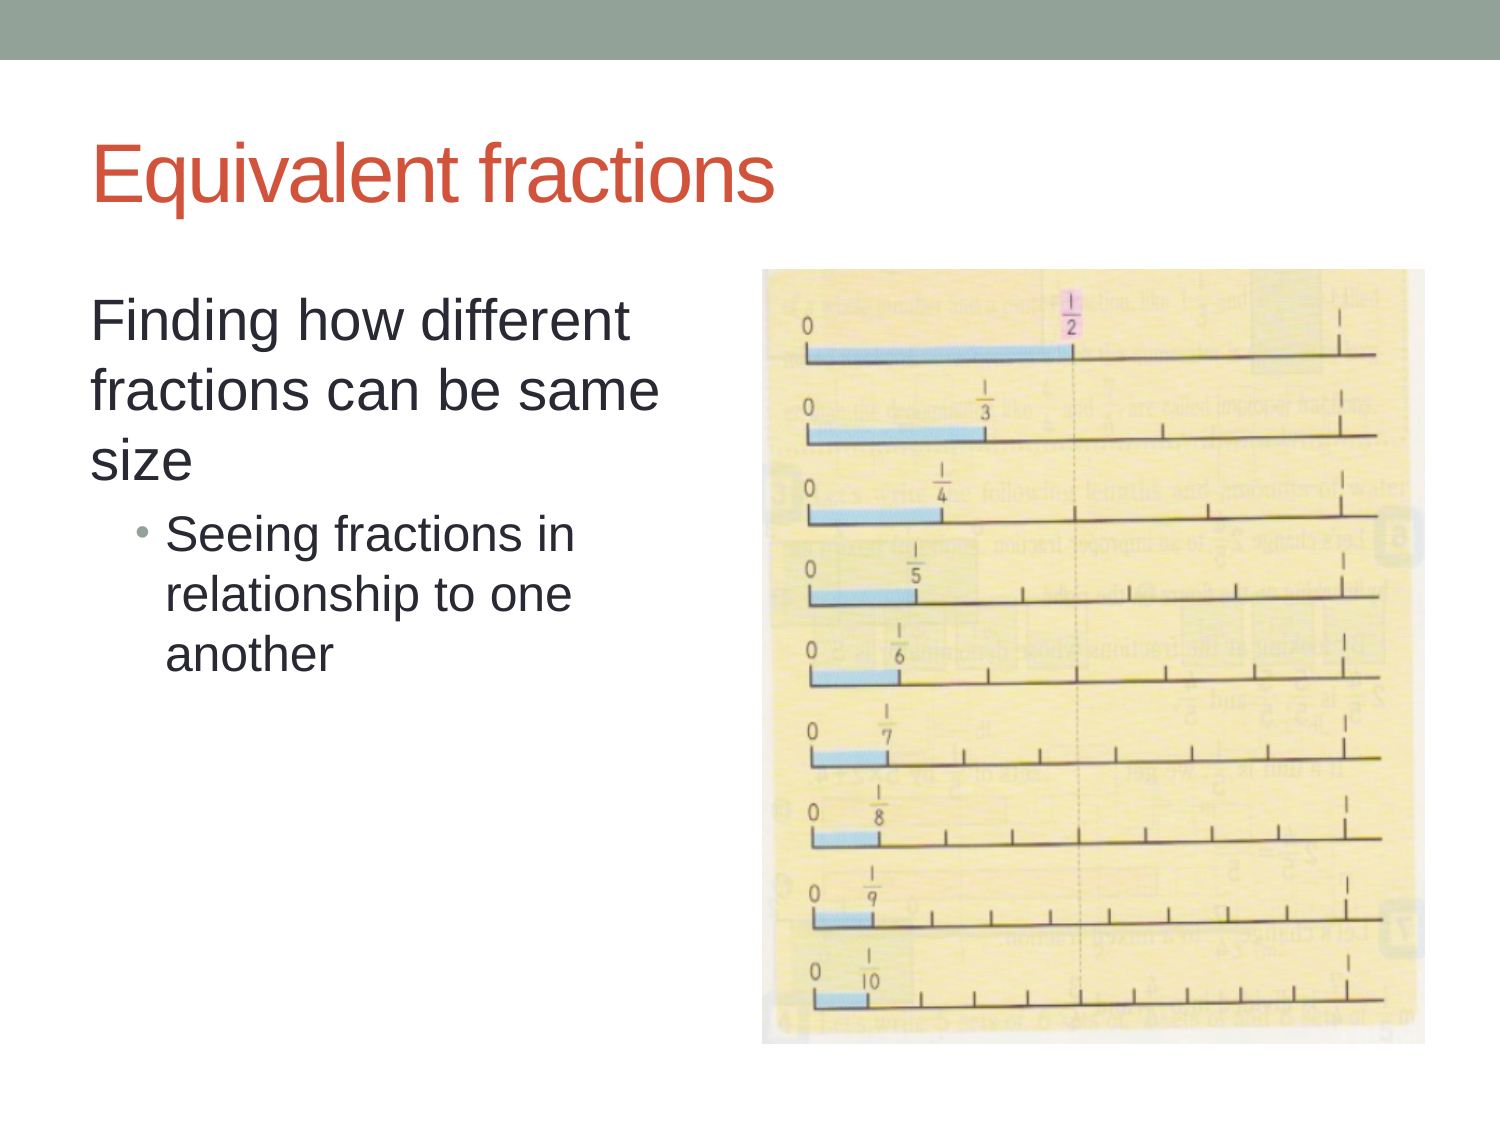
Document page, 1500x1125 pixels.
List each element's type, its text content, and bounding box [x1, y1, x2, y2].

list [762, 187, 1426, 1125]
title Equivalent fractions [75, 87, 1425, 250]
list Finding how different fractions can be same size Seeing fractions in relationship to one another [75, 274, 738, 1049]
